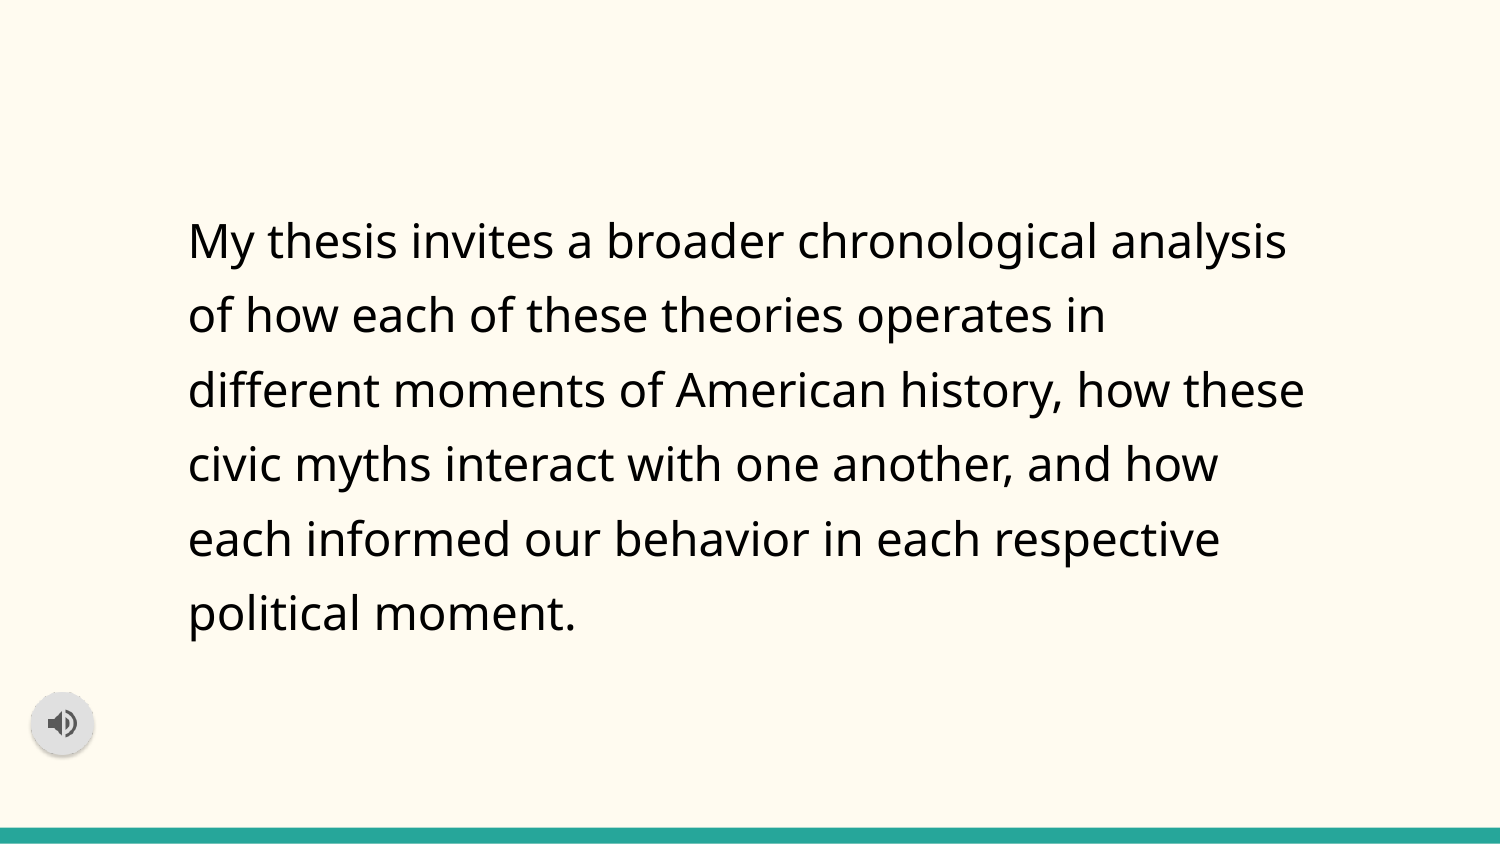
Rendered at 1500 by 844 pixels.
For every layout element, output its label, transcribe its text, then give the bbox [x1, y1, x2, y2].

picture [24, 685, 101, 761]
list My thesis invites a broader chronological analysis of how each of these theories operates in different moments of American history, how these civic myths interact with one another, and how each informed our behavior in each respective political moment. [172, 183, 1328, 661]
